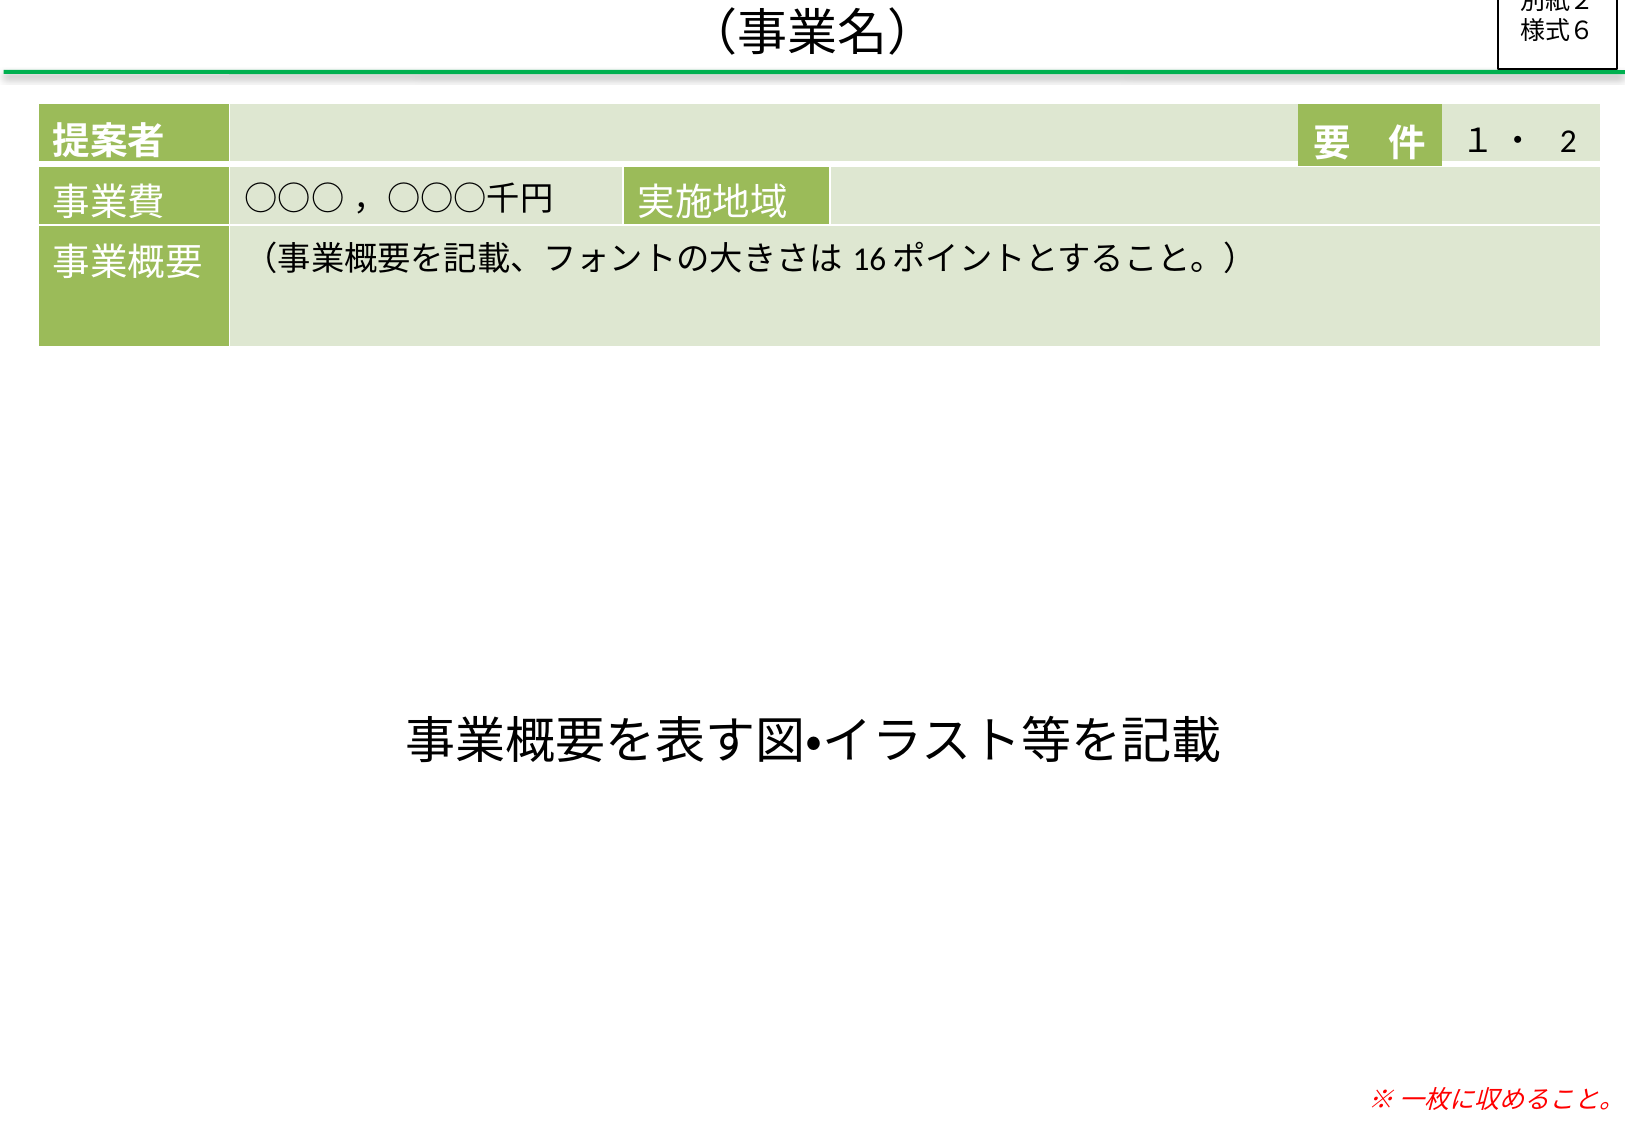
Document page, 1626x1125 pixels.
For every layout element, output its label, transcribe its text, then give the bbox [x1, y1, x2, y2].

table_header 提案者 [39, 104, 229, 161]
table_cell 事業費 [39, 167, 229, 224]
text_box 別紙２ 様式６ [1496, 0, 1619, 71]
text_box 事業概要を表す図・イラスト等を記載 [61, 429, 1566, 1047]
table_cell [831, 167, 1600, 224]
table_header 要 件 [1300, 106, 1441, 164]
table_header [1442, 104, 1600, 161]
table_header １ ・ 2 [1446, 107, 1592, 162]
text_box （事業名） [0, 0, 1496, 69]
table_cell ○○○，○○○千円 [230, 167, 622, 224]
text_box ※一枚に収めること。 [1353, 1076, 1625, 1122]
table_cell （事業概要を記載、フォントの大きさは16ポイントとすること。） [230, 226, 1600, 346]
text_box （事業名） [1619, 0, 1625, 69]
table_header [230, 104, 1298, 161]
table_cell 事業概要 [39, 226, 229, 346]
table_cell 実施地域 [624, 167, 829, 224]
